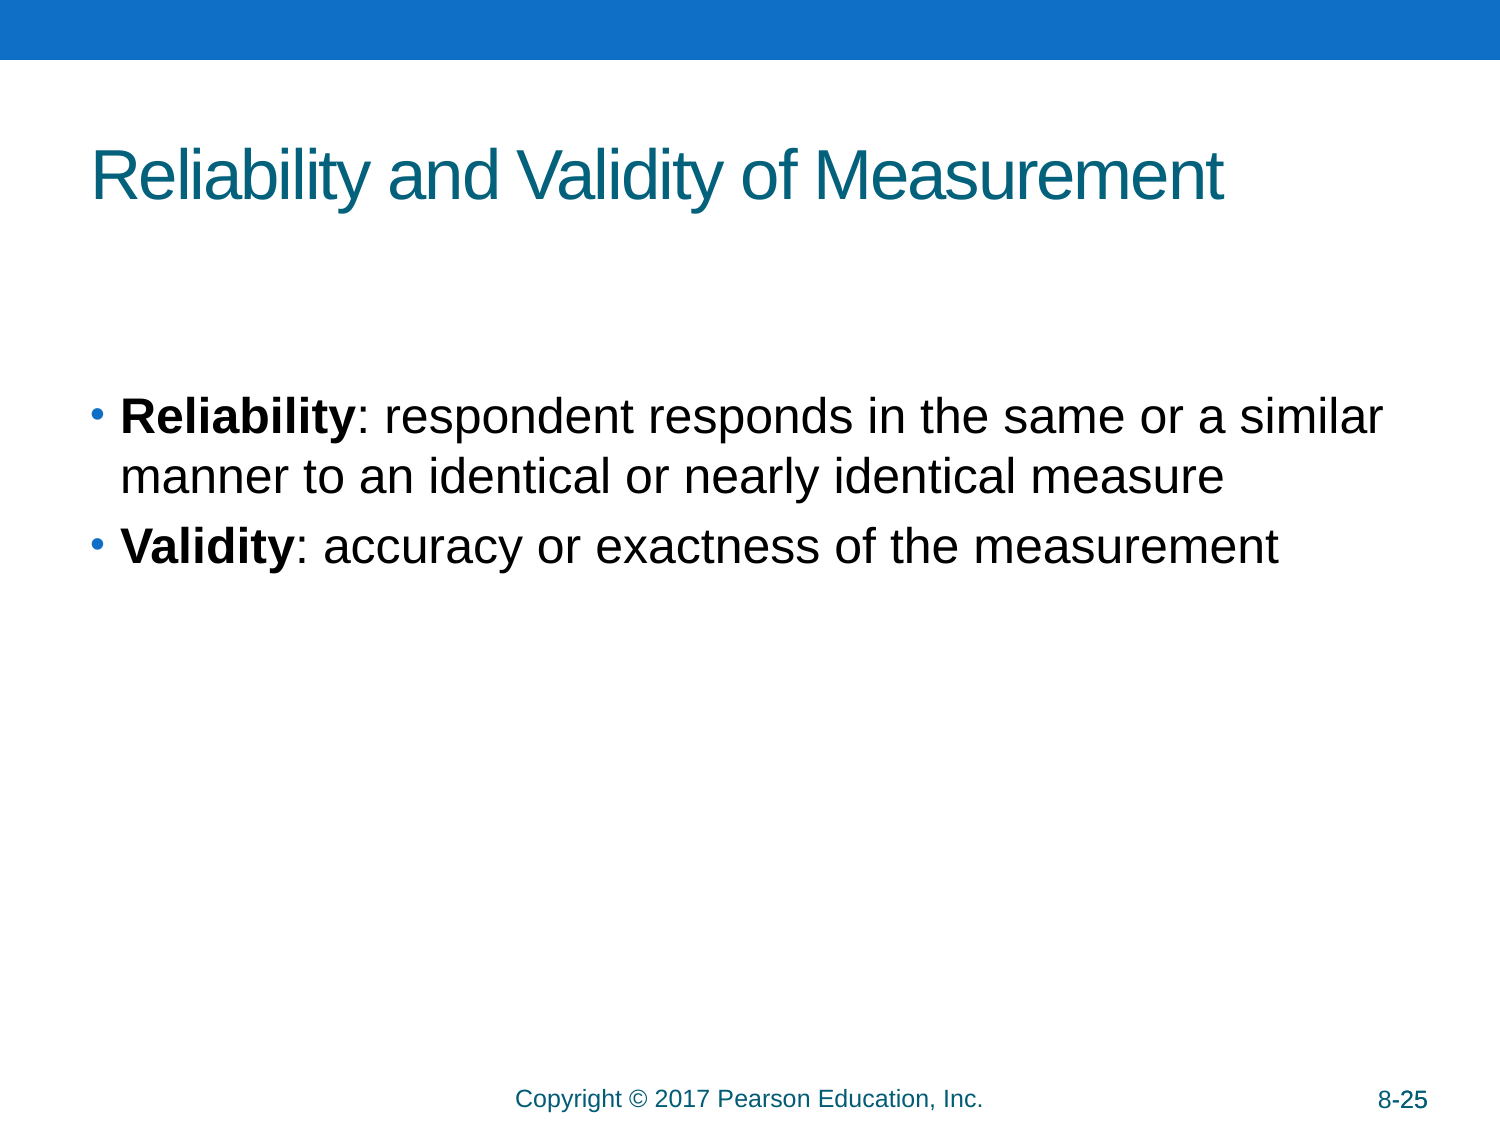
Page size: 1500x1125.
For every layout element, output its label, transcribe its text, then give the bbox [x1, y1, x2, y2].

title Reliability and Validity of Measurement [75, 90, 1425, 253]
list Reliability: respondent responds in the same or a similar manner to an identical or nearly identical measure Validity: accuracy or exactness of the measurement [75, 376, 1425, 1125]
